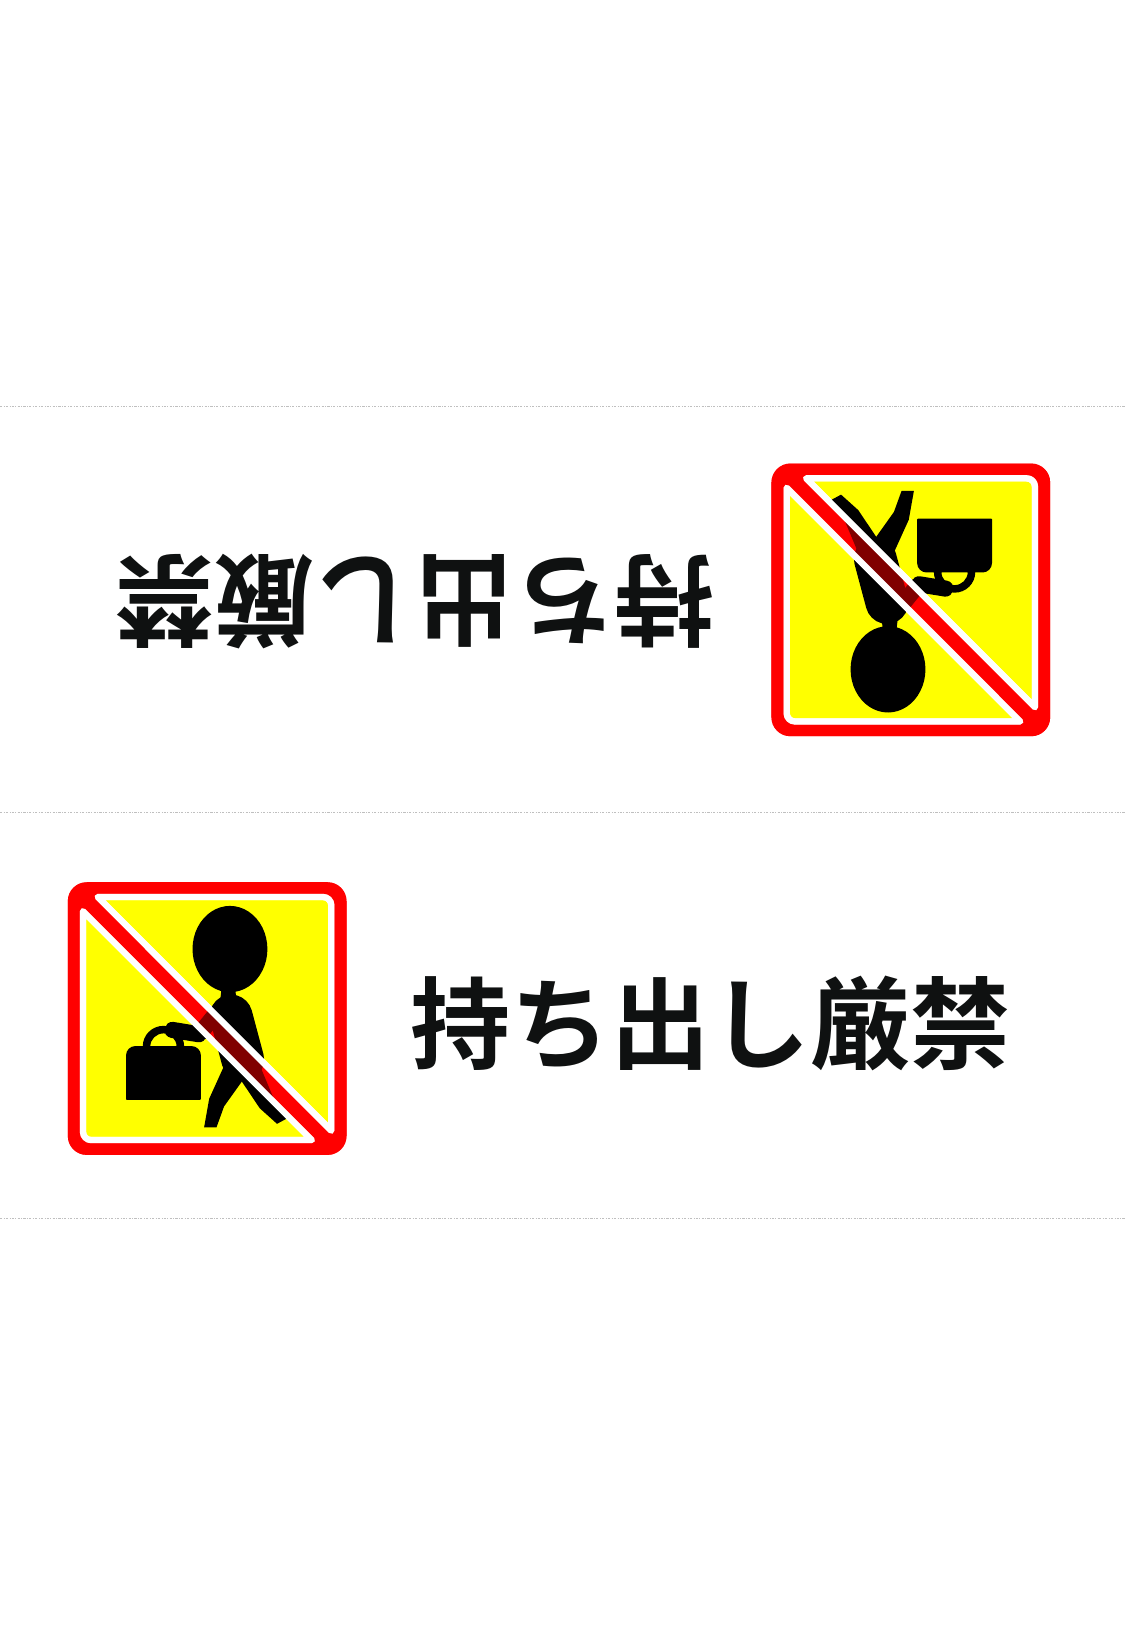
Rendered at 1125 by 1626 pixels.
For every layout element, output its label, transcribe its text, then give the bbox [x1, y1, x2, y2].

text_box 持ち出し厳禁 [395, 954, 1026, 1090]
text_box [64, 878, 350, 1159]
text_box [767, 460, 1054, 740]
text_box 持ち出し厳禁 [99, 535, 730, 671]
